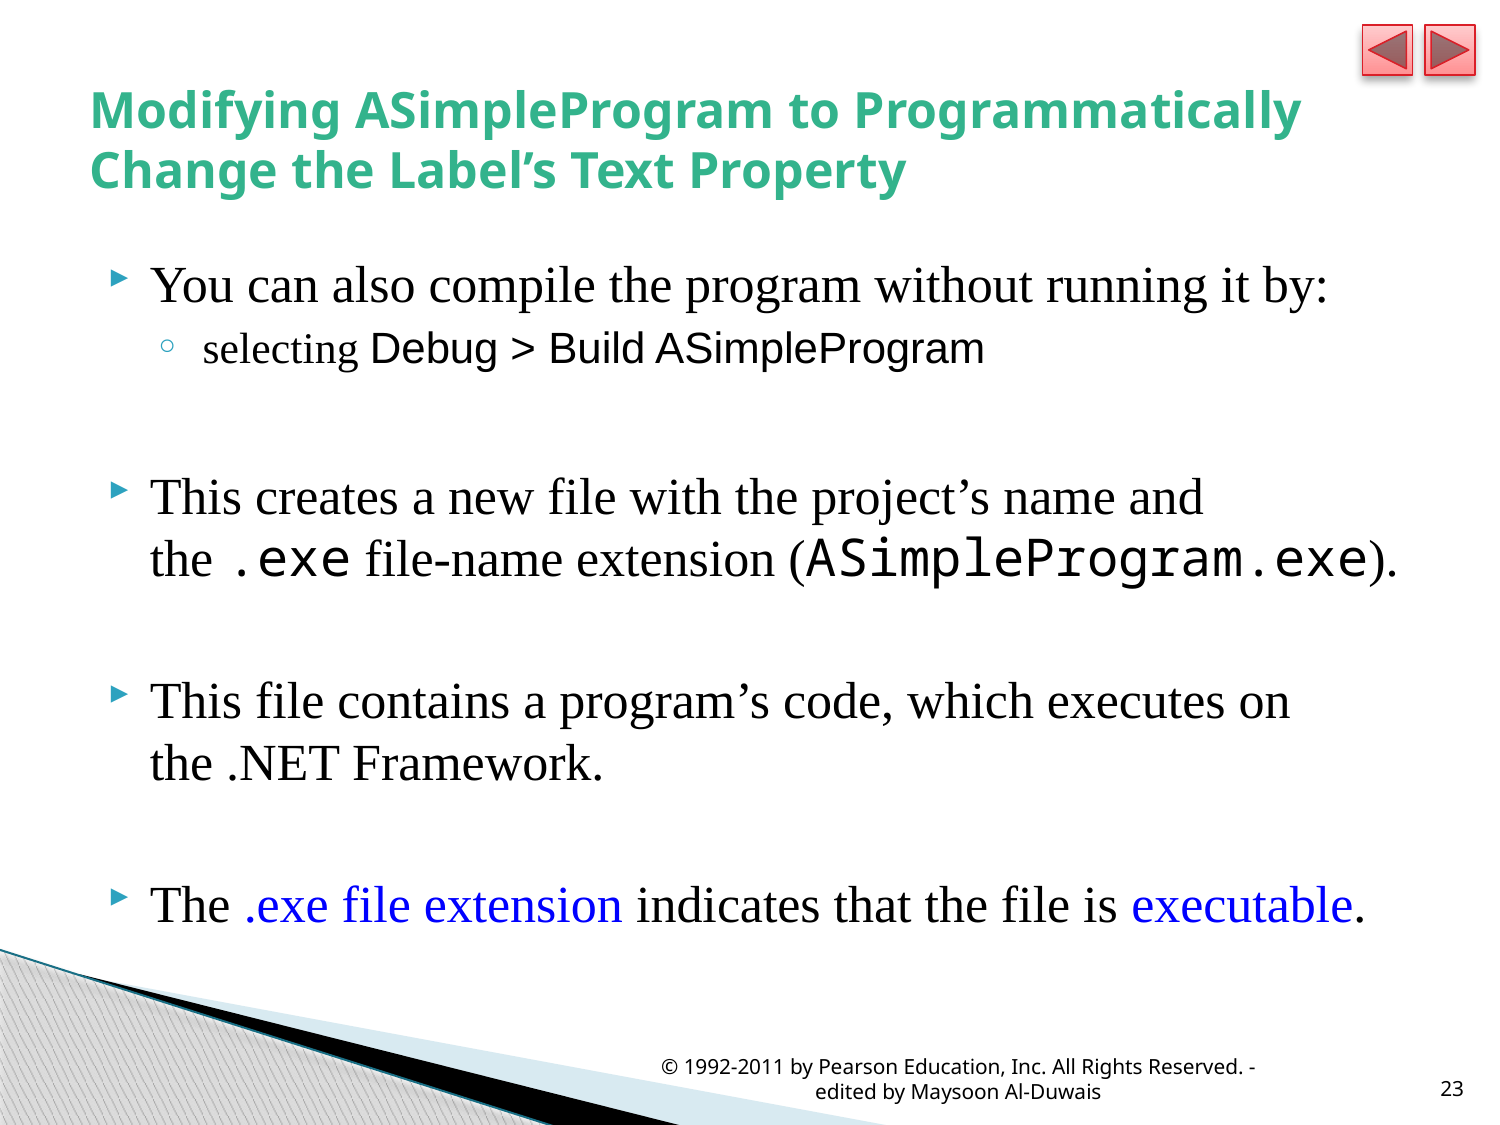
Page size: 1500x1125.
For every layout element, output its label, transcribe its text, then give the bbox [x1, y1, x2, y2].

title Modifying ASimpleProgram to Programmatically Change the Label’s Text Property [75, 45, 1425, 233]
slide_number 23 [1418, 1051, 1479, 1112]
list You can also compile the program without running it by: selecting Debug > Build ASimpleProgram This creates a new file with the project’s name and the .exe file-name extension (ASimpleProgram.exe). This file contains a program’s code, which executes on the .NET Framework. The .exe file extension indicates that the file is executable. [74, 242, 1426, 986]
footer © 1992-2011 by Pearson Education, Inc. All Rights Reserved. - edited by Maysoon Al-Duwais [612, 1051, 1305, 1112]
